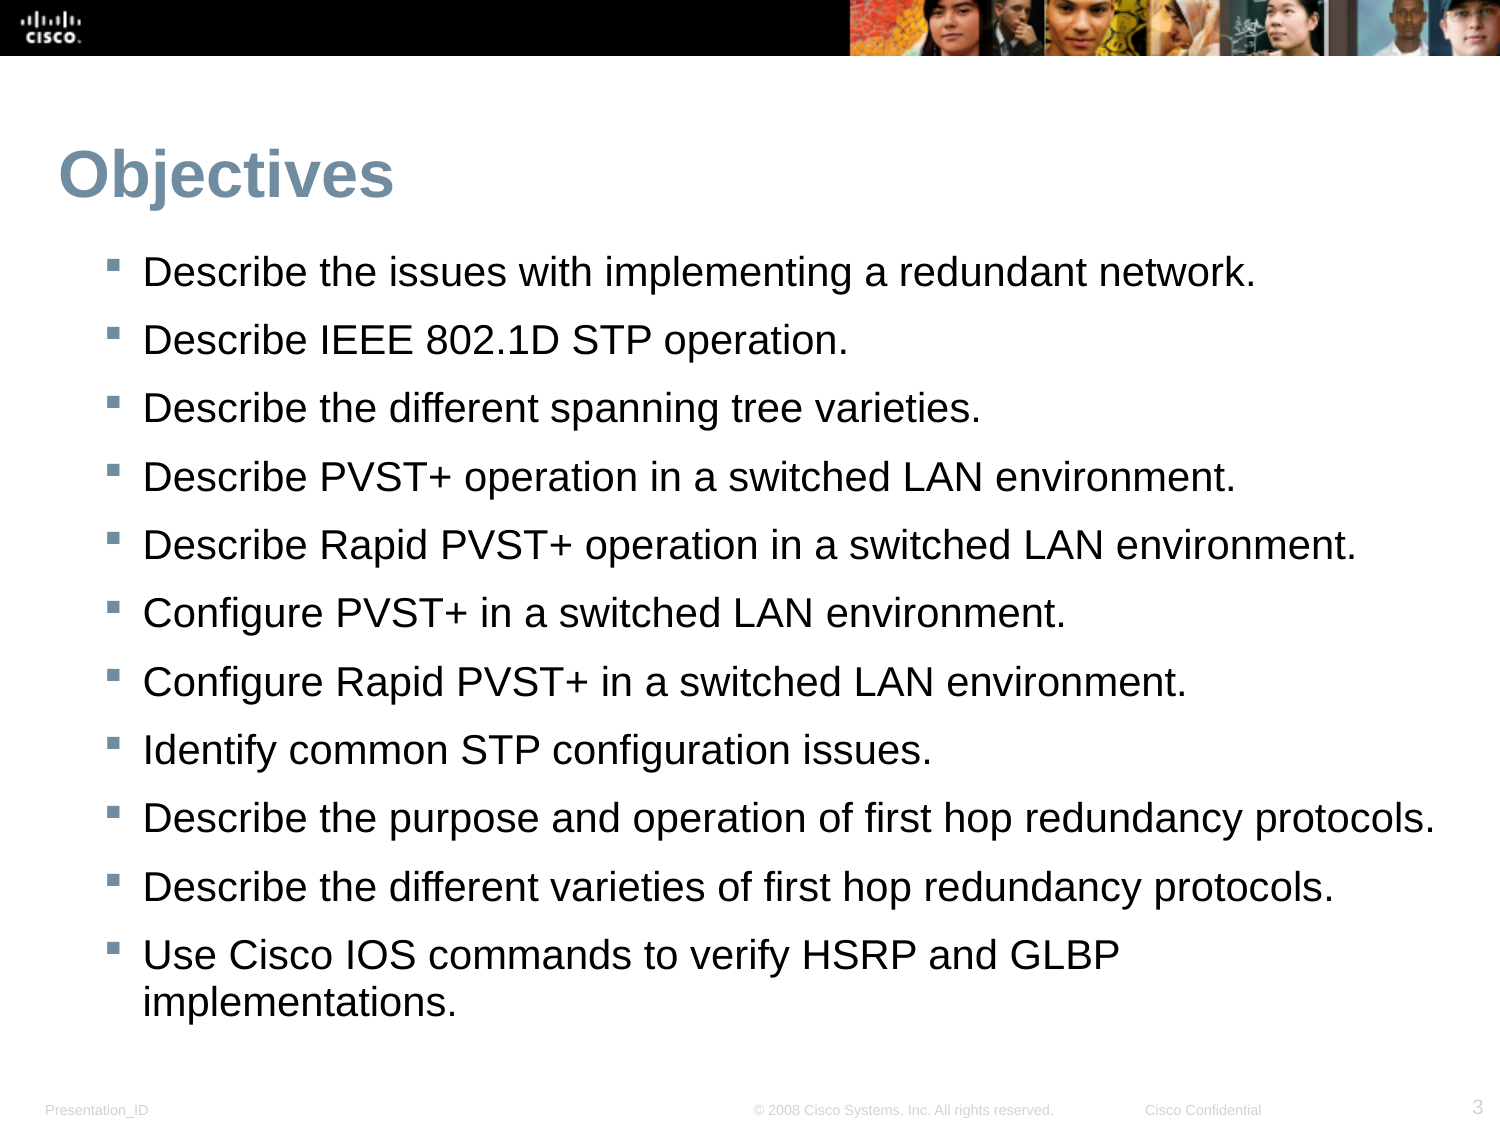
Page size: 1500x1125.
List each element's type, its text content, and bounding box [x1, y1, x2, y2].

picture [0, 0, 1500, 56]
title Objectives [44, 80, 1382, 219]
list Describe the issues with implementing a redundant network. Describe IEEE 802.1D STP operation. Describe the different spanning tree varieties. Describe PVST+ operation in a switched LAN environment. Describe Rapid PVST+ operation in a switched LAN environment. Configure PVST+ in a switched LAN environment. Configure Rapid PVST+ in a switched LAN environment. Identify common STP configuration issues. Describe the purpose and operation of first hop redundancy protocols. Describe the different varieties of first hop redundancy protocols. Use Cisco IOS commands to verify HSRP and GLBP implementations. [90, 241, 1458, 970]
